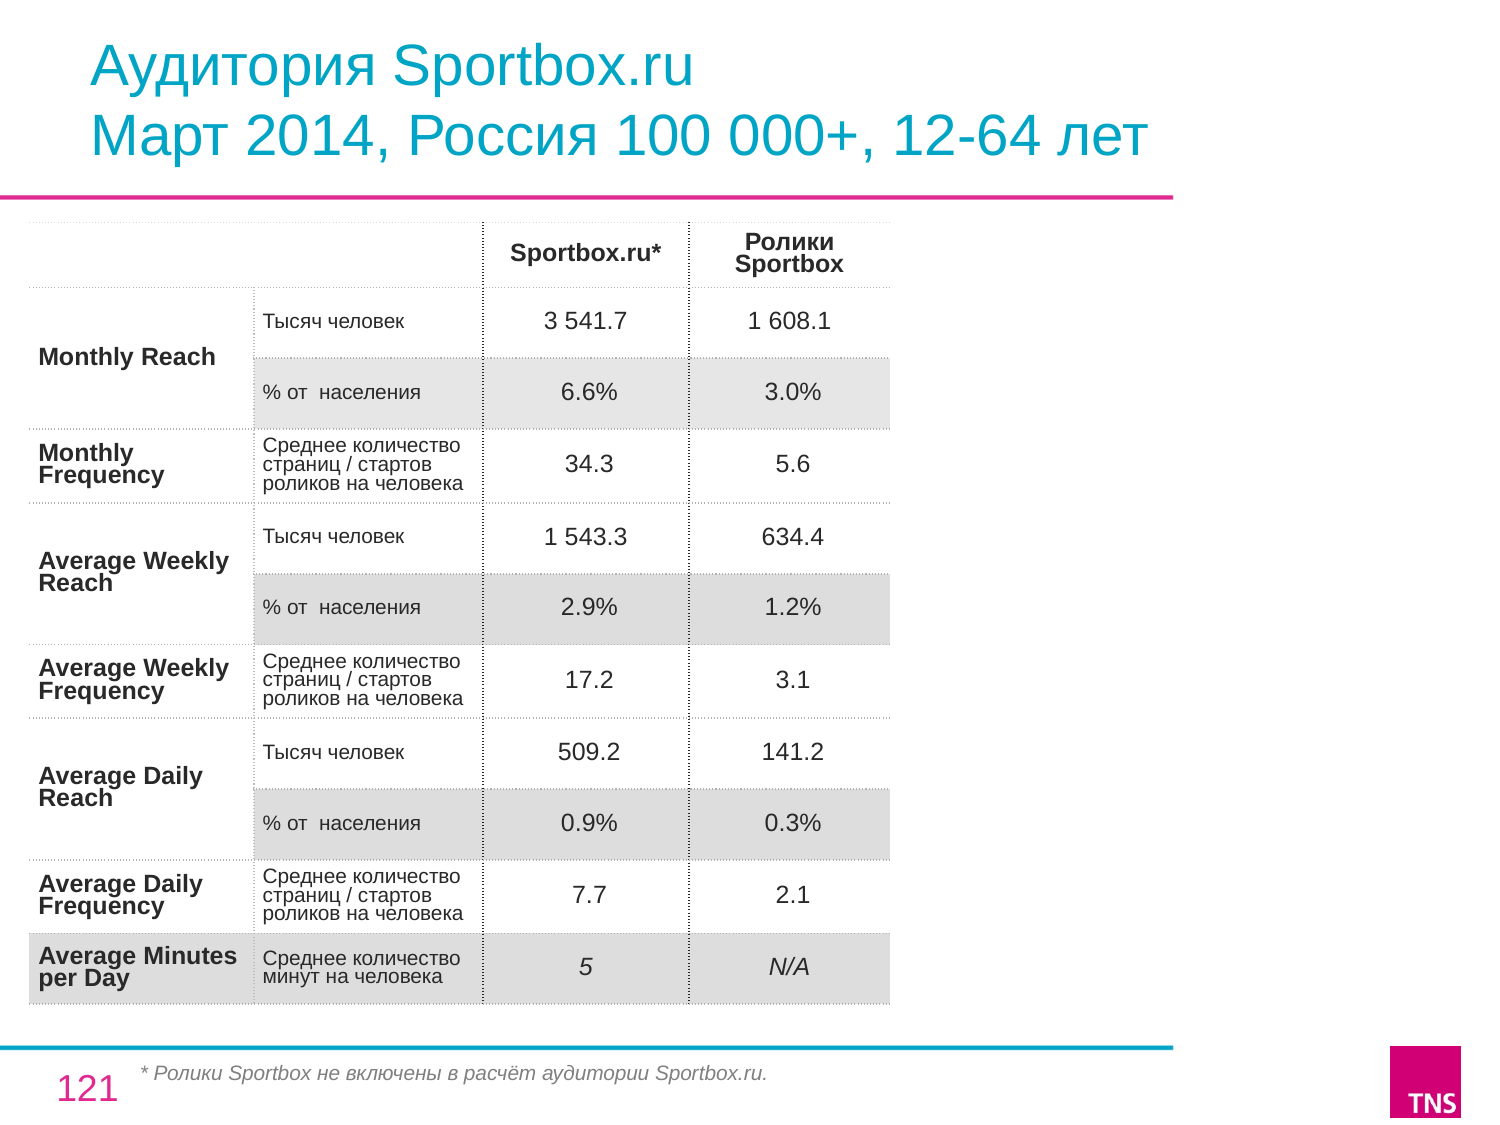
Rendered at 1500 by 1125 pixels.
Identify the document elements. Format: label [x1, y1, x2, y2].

text_box [124, 1052, 1463, 1092]
title [74, 8, 1476, 187]
slide_number [40, 1055, 392, 1125]
table_cell [29, 287, 890, 1004]
picture [0, 0, 1500, 1125]
table_header [29, 223, 890, 287]
